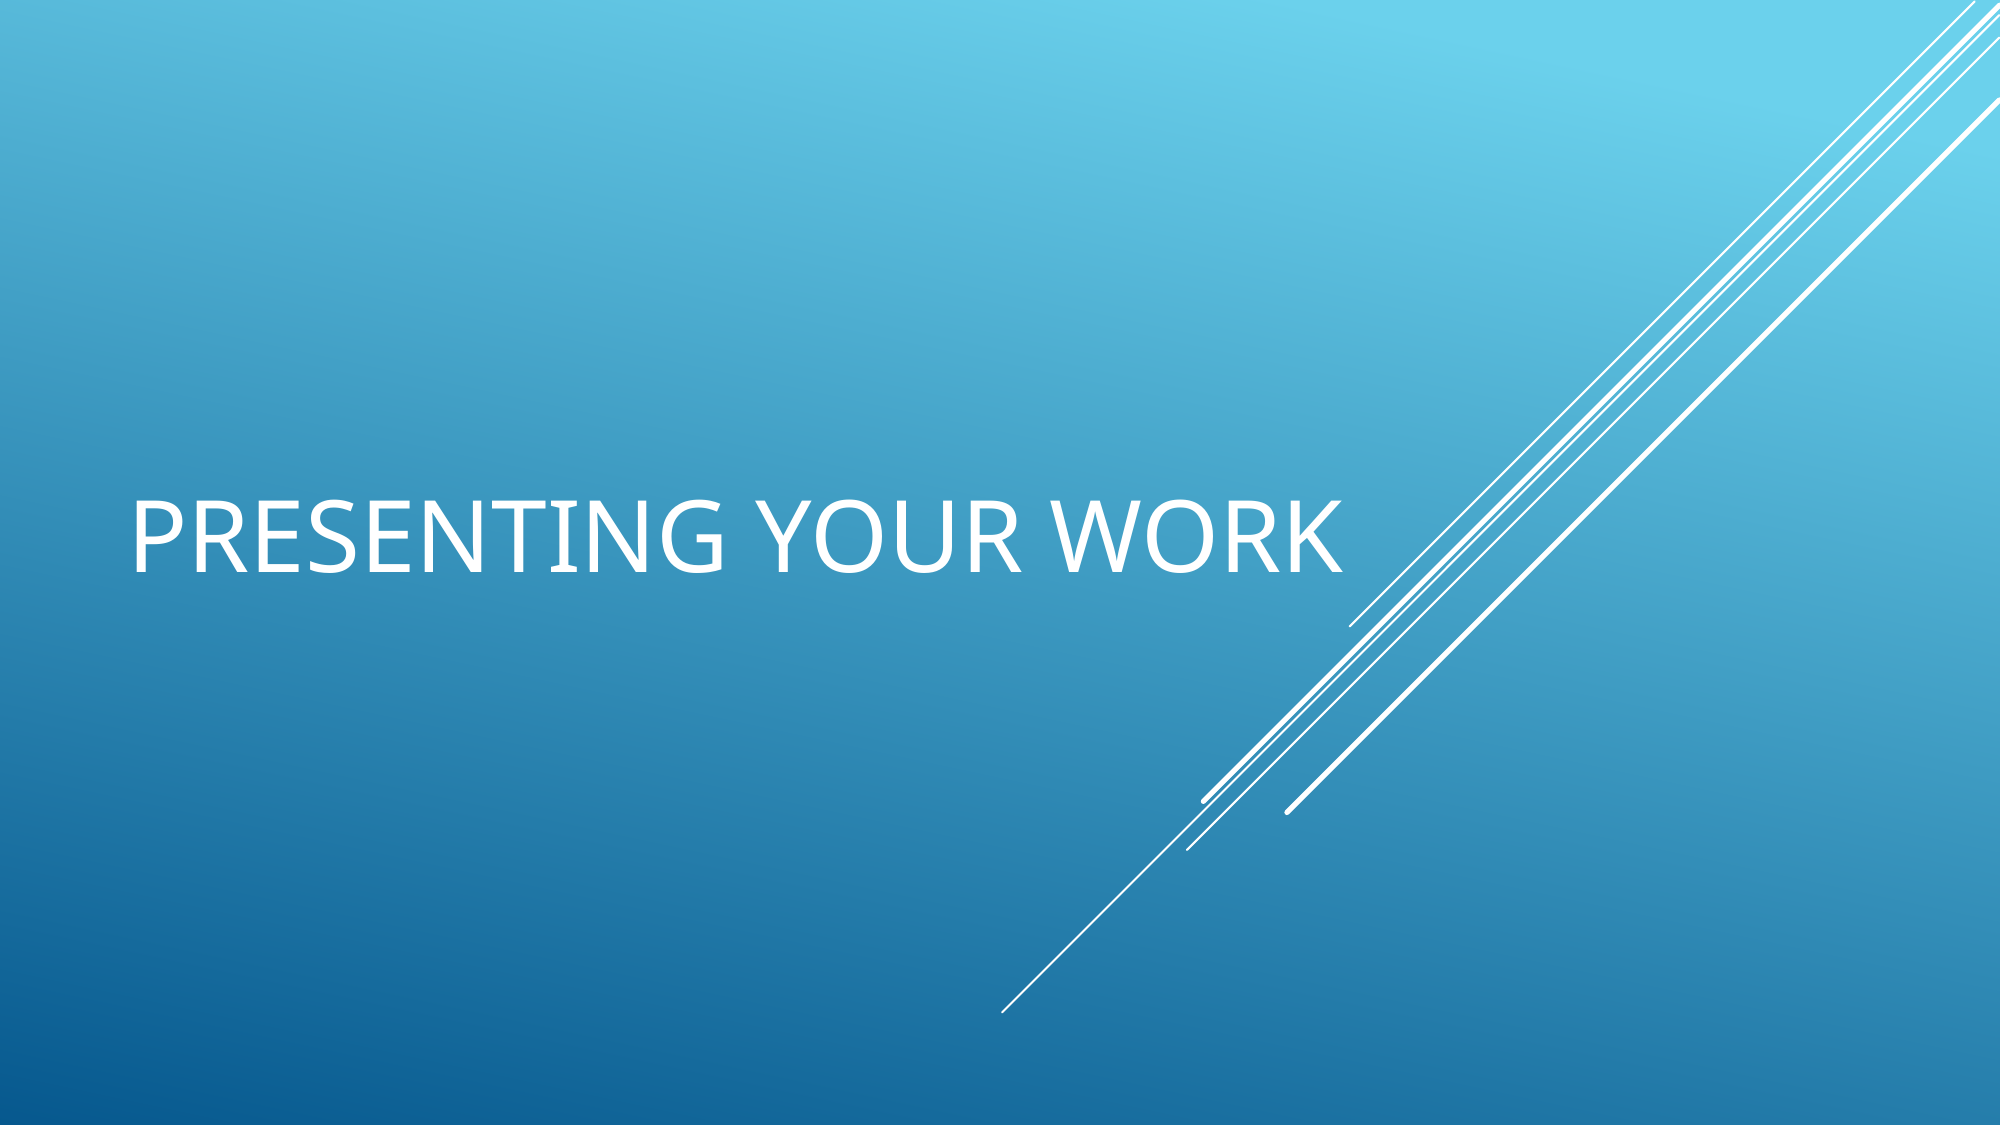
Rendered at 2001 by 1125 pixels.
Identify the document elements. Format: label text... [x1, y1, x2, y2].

title Presenting your work [112, 112, 1425, 600]
